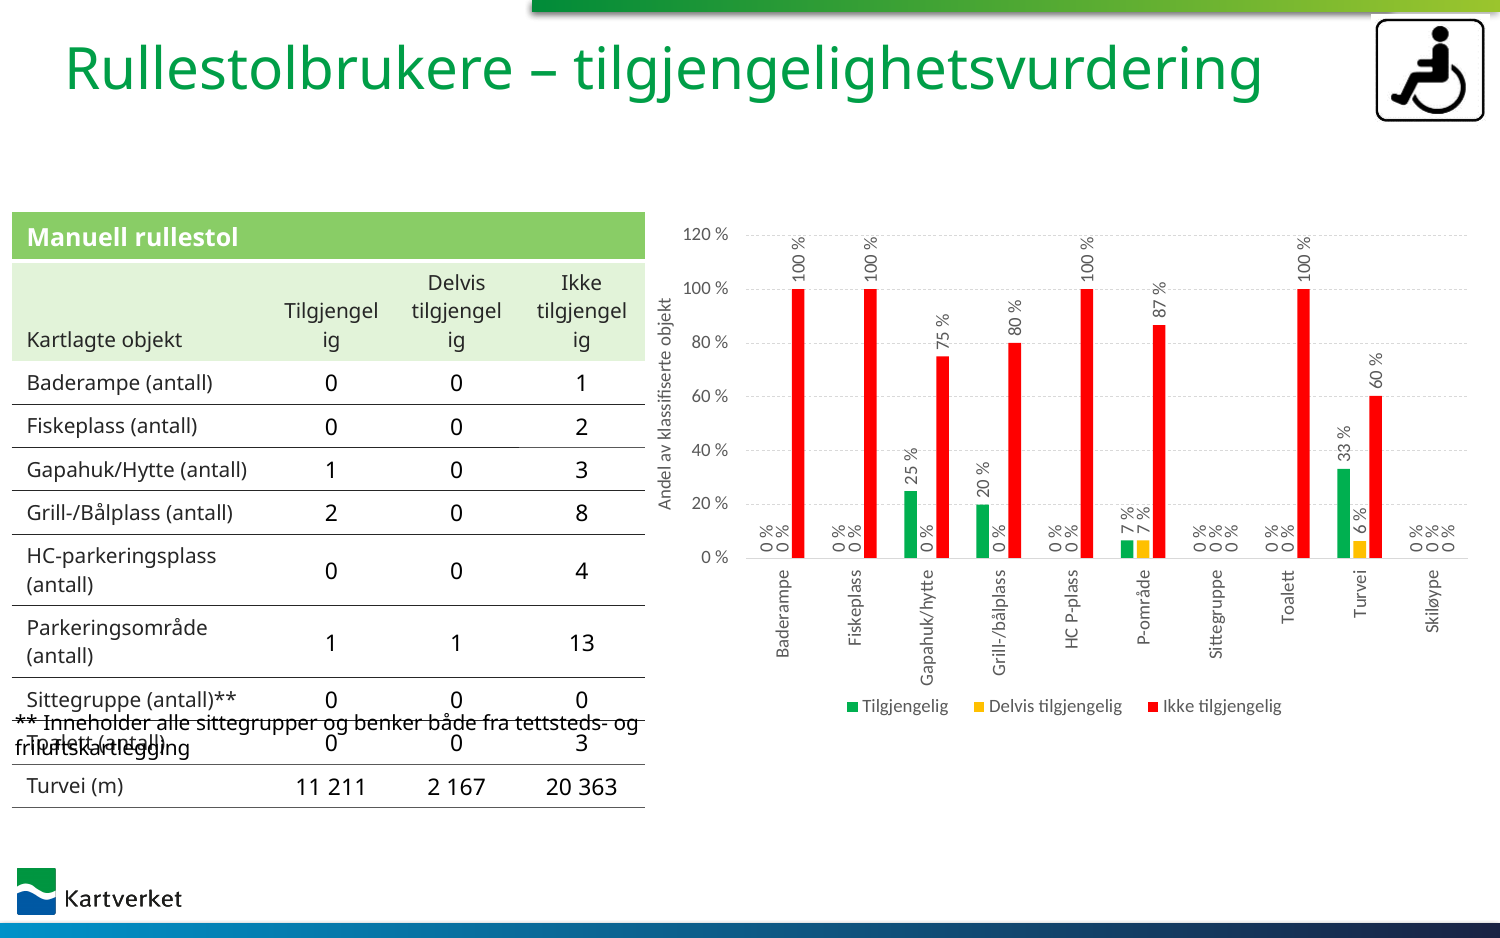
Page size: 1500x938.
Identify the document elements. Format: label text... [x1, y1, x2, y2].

table_cell 0 [394, 535, 519, 605]
text_box ** Inneholder alle sittegrupper og benker både fra tettsteds- og friluftskartlegging [0, 702, 745, 768]
table_cell 8 [519, 491, 638, 534]
table_cell Sittegruppe (antall)** [12, 678, 269, 702]
table_cell 1 [519, 361, 638, 404]
table_cell Ikke tilgjengelig [519, 263, 638, 361]
picture [1371, 13, 1491, 127]
table_cell 0 [269, 361, 394, 404]
table_cell 0 [394, 448, 519, 490]
picture [643, 218, 1480, 728]
table_cell 1 [269, 448, 394, 490]
table_cell 0 [269, 535, 394, 605]
table_cell 0 [394, 678, 519, 702]
table_cell Parkeringsområde (antall) [12, 606, 269, 677]
table_cell 1 [269, 606, 394, 677]
table_cell 1 [394, 606, 519, 677]
table_cell 2 [269, 491, 394, 534]
table_cell 0 [269, 678, 394, 702]
table_cell 3 [519, 448, 638, 490]
table_cell 0 [394, 405, 519, 447]
table_cell 2 167 [394, 768, 519, 807]
table_cell HC-parkeringsplass (antall) [12, 535, 269, 605]
text_box Rullestolbrukere – tilgjengelighetsvurdering [49, 12, 1372, 109]
table_cell Grill-/Bålplass (antall) [12, 491, 269, 534]
table_cell Kartlagte objekt [12, 263, 269, 361]
table_cell Gapahuk/Hytte (antall) [12, 448, 269, 490]
table_cell 0 [394, 361, 519, 404]
table_cell Baderampe (antall) [12, 361, 269, 404]
table_cell Delvis tilgjengelig [394, 263, 519, 361]
table_cell Turvei (m) [12, 768, 269, 807]
table_cell 13 [519, 606, 638, 677]
table_cell 11 211 [269, 768, 394, 807]
table_cell 20 363 [519, 768, 645, 807]
table_cell 0 [269, 405, 394, 447]
table_header Manuell rullestol [12, 212, 645, 259]
table_cell 0 [519, 678, 638, 702]
table_cell 0 [394, 491, 519, 534]
table_cell 4 [519, 535, 638, 605]
table_cell 2 [519, 405, 638, 447]
table_cell Tilgjengelig [269, 263, 394, 361]
table_cell Fiskeplass (antall) [12, 405, 269, 447]
